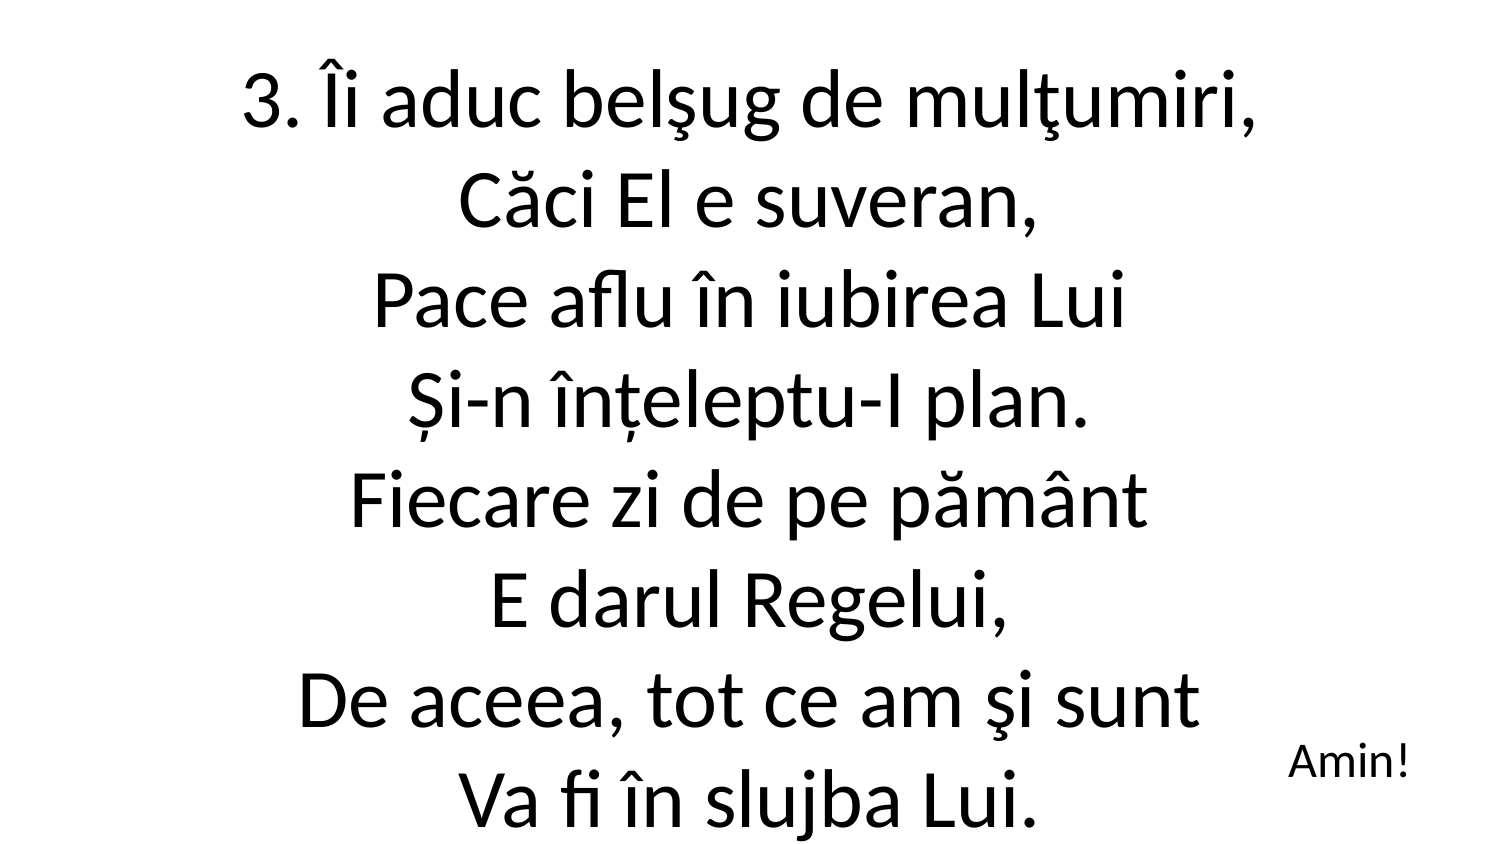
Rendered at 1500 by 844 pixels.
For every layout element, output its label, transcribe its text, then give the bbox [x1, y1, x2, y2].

text_box 3. Îi aduc belşug de mulţumiri, Căci El e suveran, Pace aflu în iubirea Lui Și-n înțeleptu-I plan. Fiecare zi de pe pământ E darul Regelui, De aceea, tot ce am şi sunt Va fi în slujba Lui. [225, 0, 1275, 844]
text_box Amin! [1273, 674, 1427, 795]
